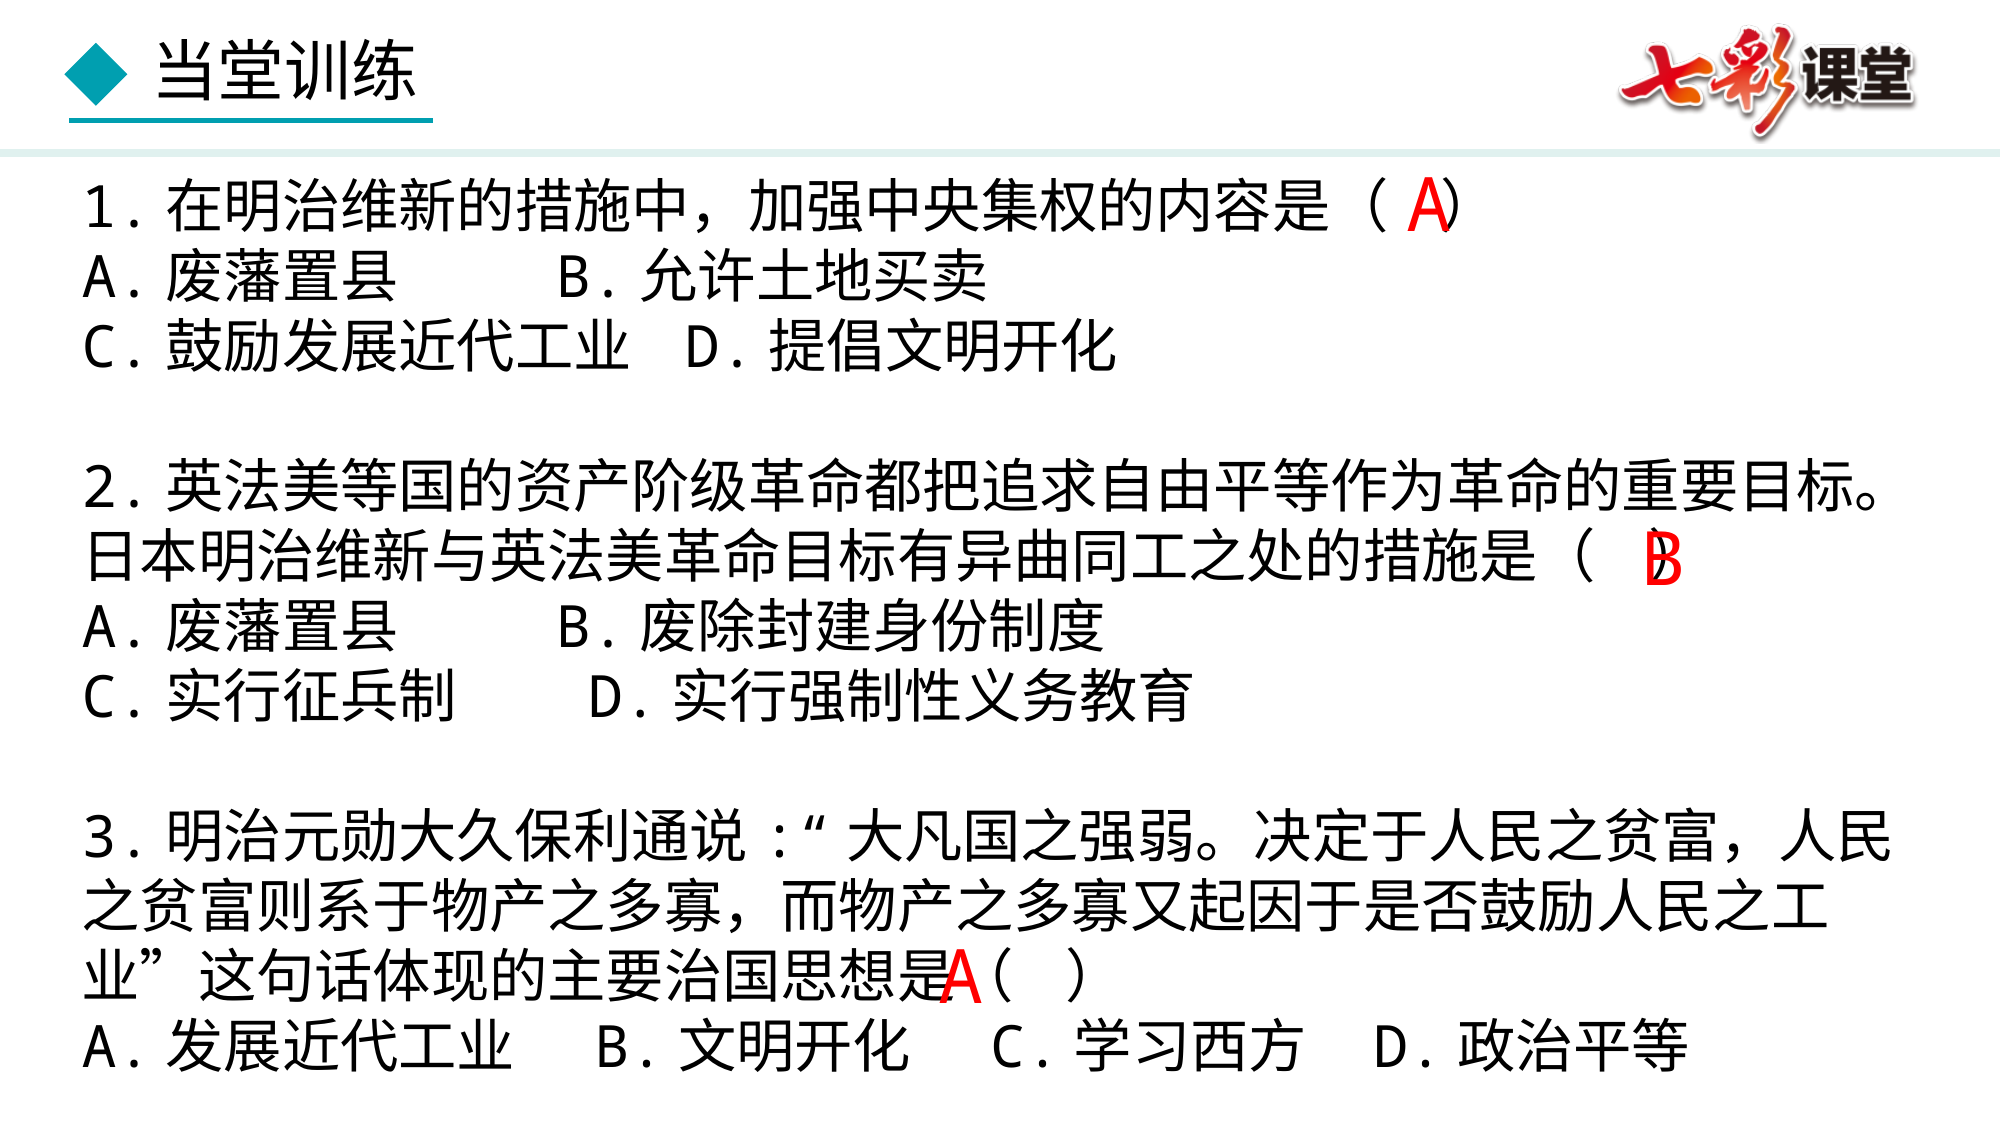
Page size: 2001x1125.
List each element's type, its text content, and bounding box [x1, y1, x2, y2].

text_box A [923, 921, 1278, 1027]
text_box B [1626, 503, 1981, 609]
picture [1614, 19, 1923, 144]
text_box A [1391, 148, 1746, 254]
text_box 1.在明治维新的措施中，加强中央集权的内容是（ ） A.废藩置县 B.允许土地买卖 C.鼓励发展近代工业 D.提倡文明开化 2.英法美等国的资产阶级革命都把追求自由平等作为革命的重要目标。日本明治维新与英法美革命目标有异曲同工之处的措施是（ ） A.废藩置县 B.废除封建身份制度 C.实行征兵制 D.实行强制性义务教育 3.明治元勋大久保利通说:“大凡国之强弱。决定于人民之贫富，人民之贫富则系于物产之多寡，而物产之多寡又起因于是否鼓励人民之工业”这句话体现的主要治国思想是（ ） A.发展近代工业 B.文明开化 C.学习西方 D.政治平等 [66, 162, 1940, 1087]
